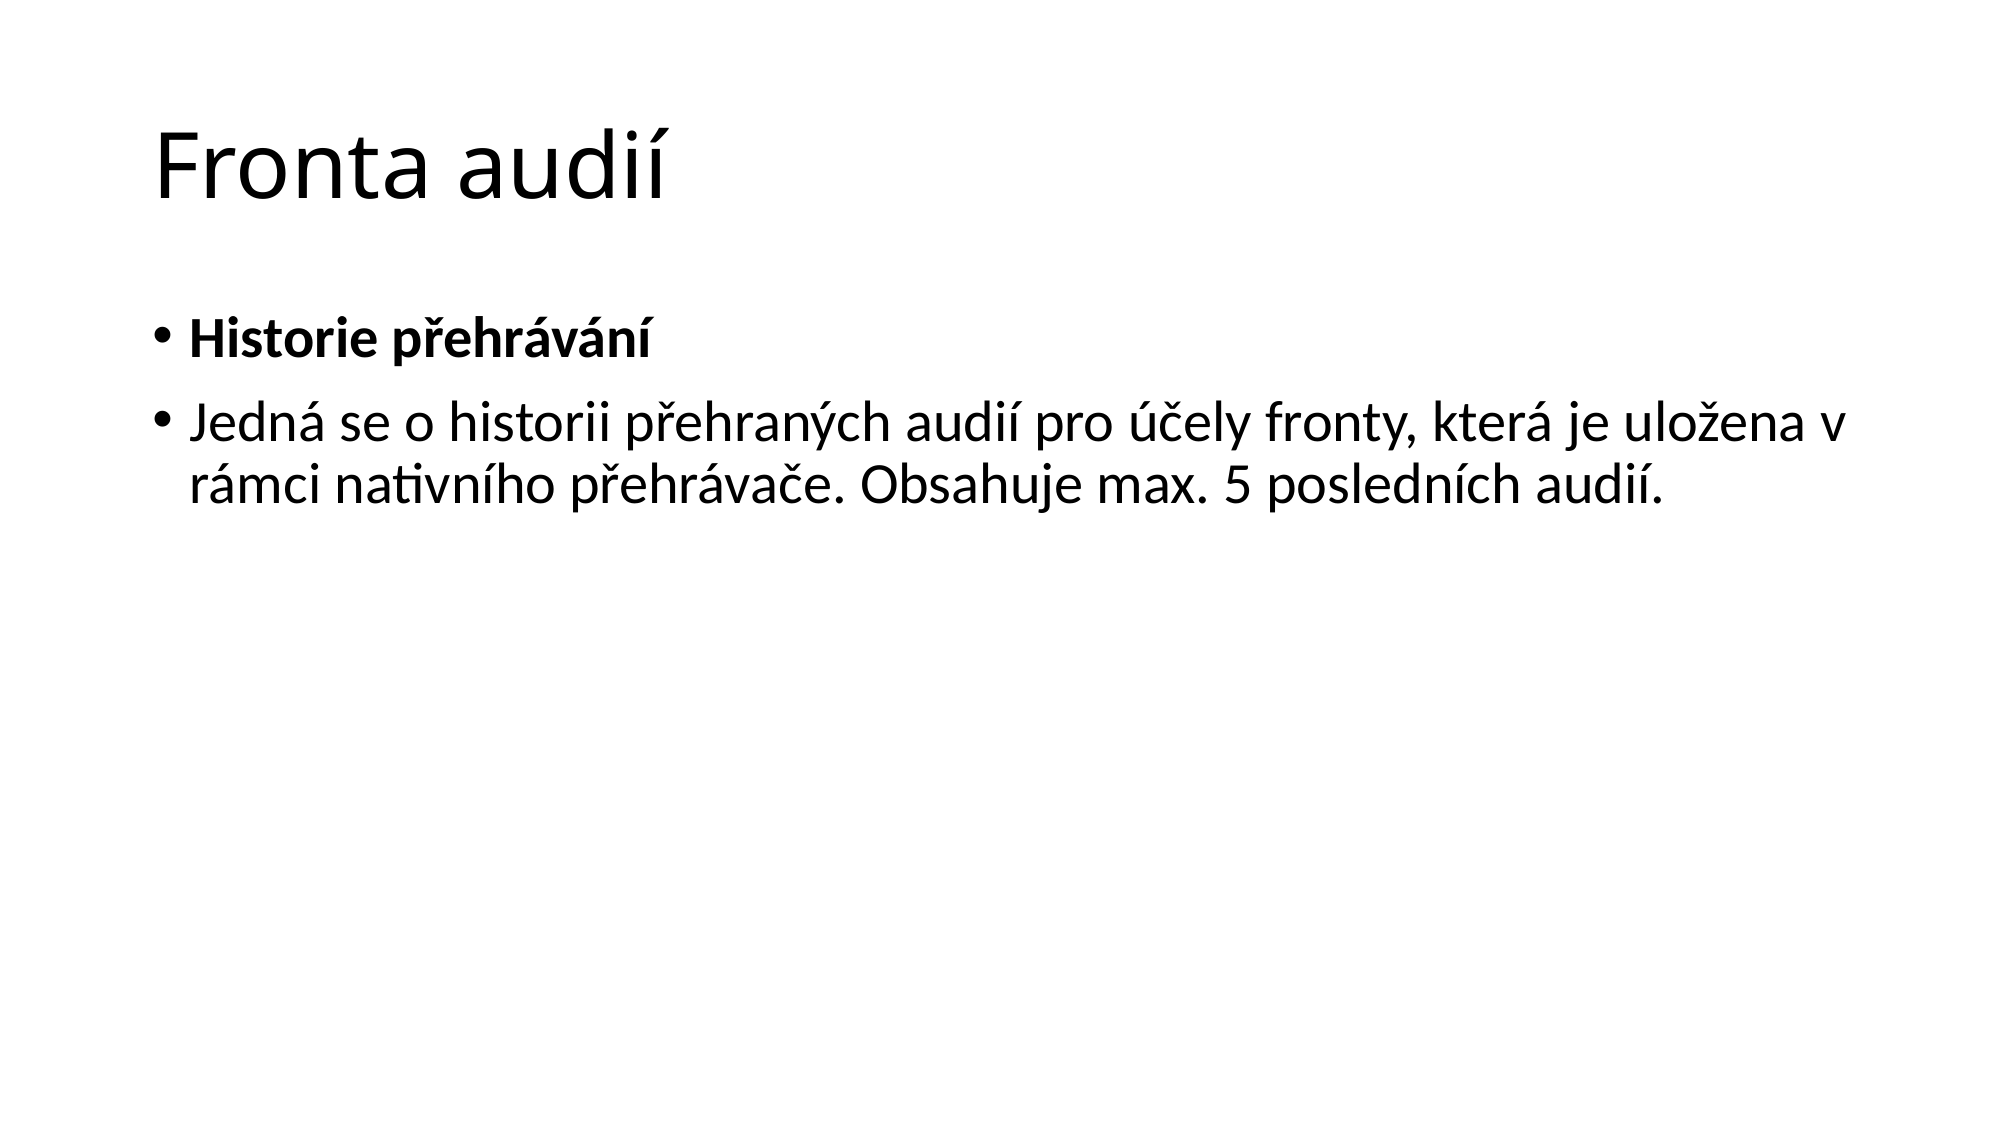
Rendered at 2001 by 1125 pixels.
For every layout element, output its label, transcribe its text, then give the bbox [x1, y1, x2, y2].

title Fronta audií [137, 59, 1863, 278]
list Historie přehrávání Jedná se o historii přehraných audií pro účely fronty, která je uložena v rámci nativního přehrávače. Obsahuje max. 5 posledních audií. [137, 299, 1863, 1014]
